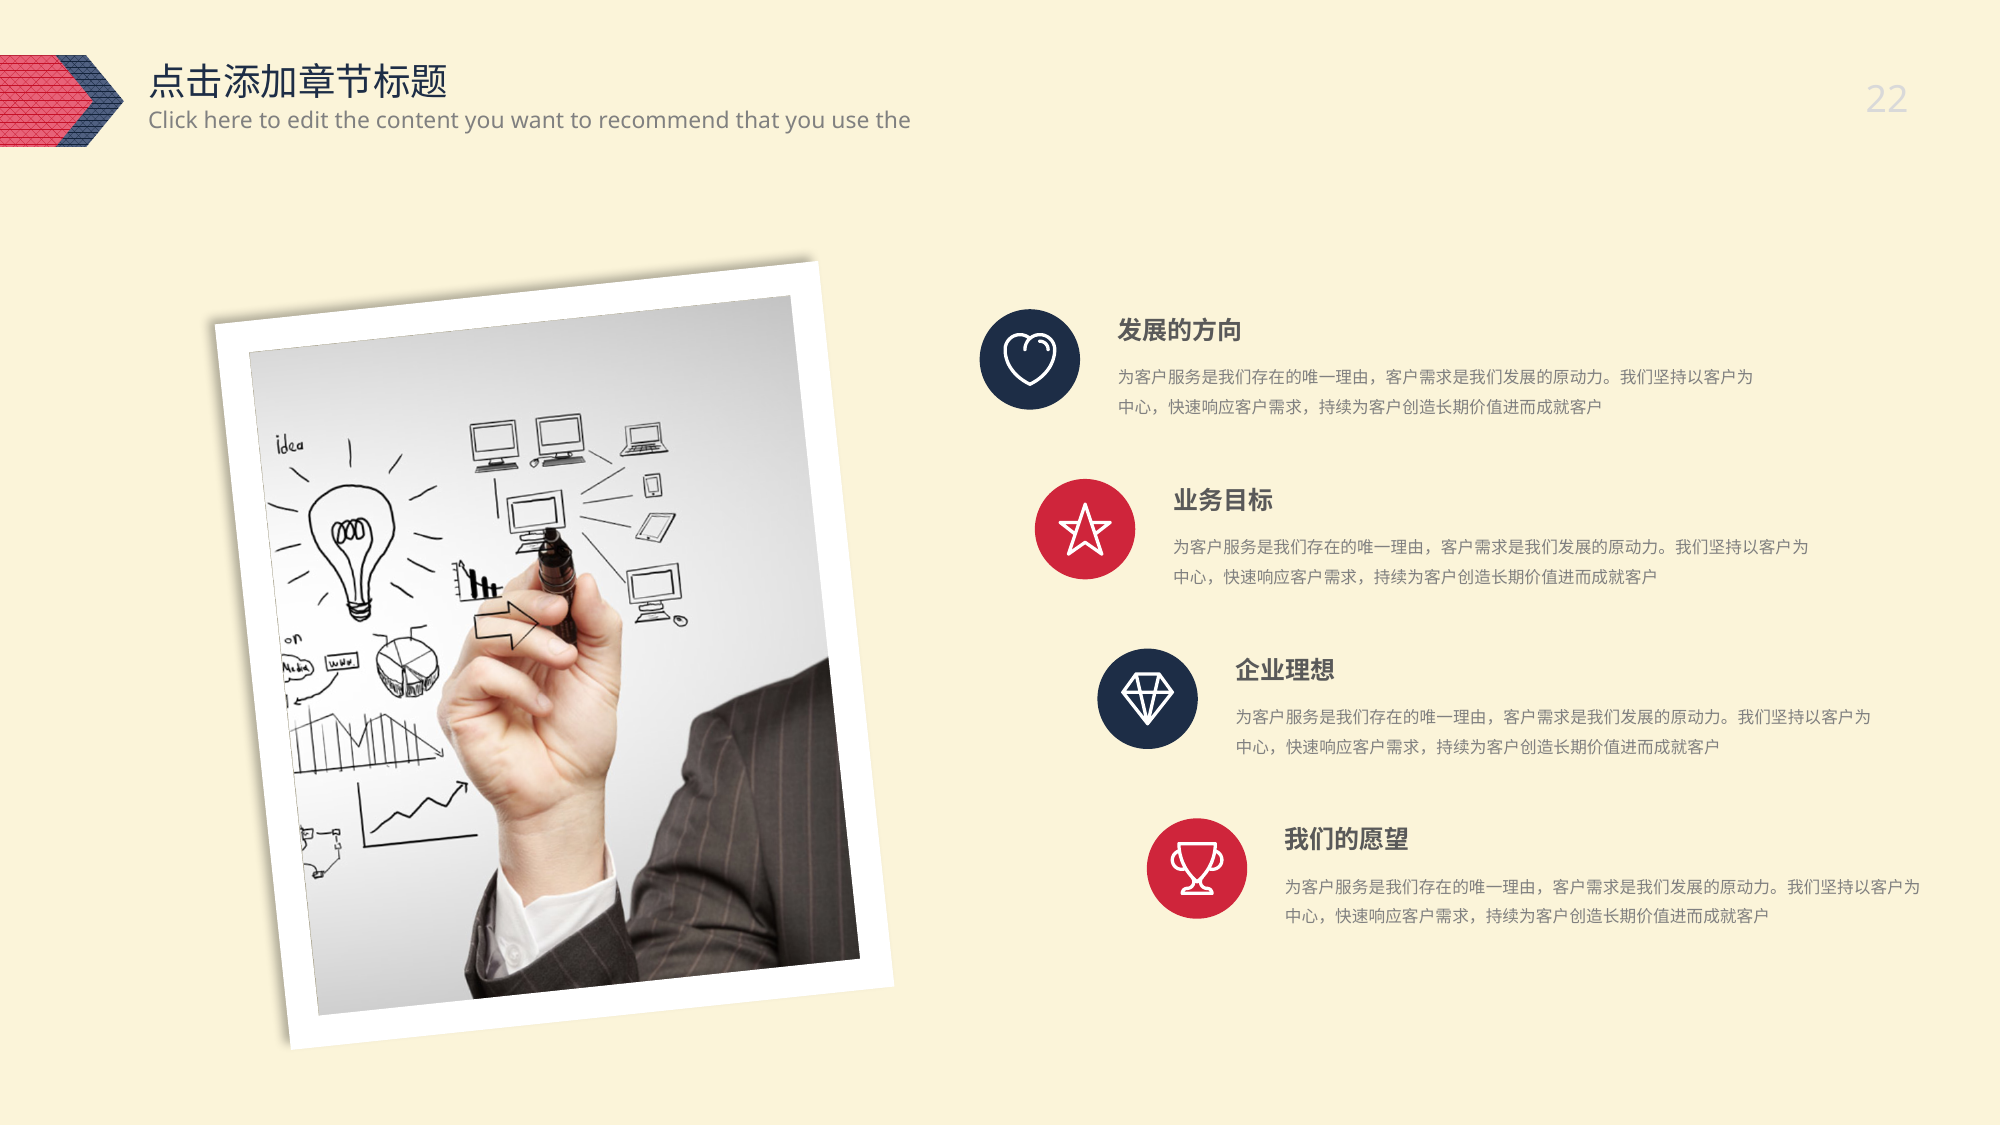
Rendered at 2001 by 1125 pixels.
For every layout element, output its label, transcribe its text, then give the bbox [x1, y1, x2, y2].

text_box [1097, 648, 1198, 749]
text_box 企业理想 为客户服务是我们存在的唯一理由，客户需求是我们发展的原动力。我们坚持以客户为中心，快速响应客户需求，持续为客户创造长期价值进而成就客户 [1220, 631, 1901, 764]
list 点击添加章节标题 [133, 55, 1427, 101]
picture [250, 297, 859, 1015]
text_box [979, 309, 1081, 410]
text_box 我们的愿望 为客户服务是我们存在的唯一理由，客户需求是我们发展的原动力。我们坚持以客户为中心，快速响应客户需求，持续为客户创造长期价值进而成就客户 [1270, 801, 1950, 934]
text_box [1146, 818, 1248, 919]
text_box 发展的方向 为客户服务是我们存在的唯一理由，客户需求是我们发展的原动力。我们坚持以客户为中心，快速响应客户需求，持续为客户创造长期价值进而成就客户 [1103, 292, 1783, 425]
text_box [1034, 478, 1136, 580]
text_box 业务目标 为客户服务是我们存在的唯一理由，客户需求是我们发展的原动力。我们坚持以客户为中心，快速响应客户需求，持续为客户创造长期价值进而成就客户 [1158, 462, 1838, 595]
list Click here to edit the content you want to recommend that you use the [133, 101, 1427, 152]
